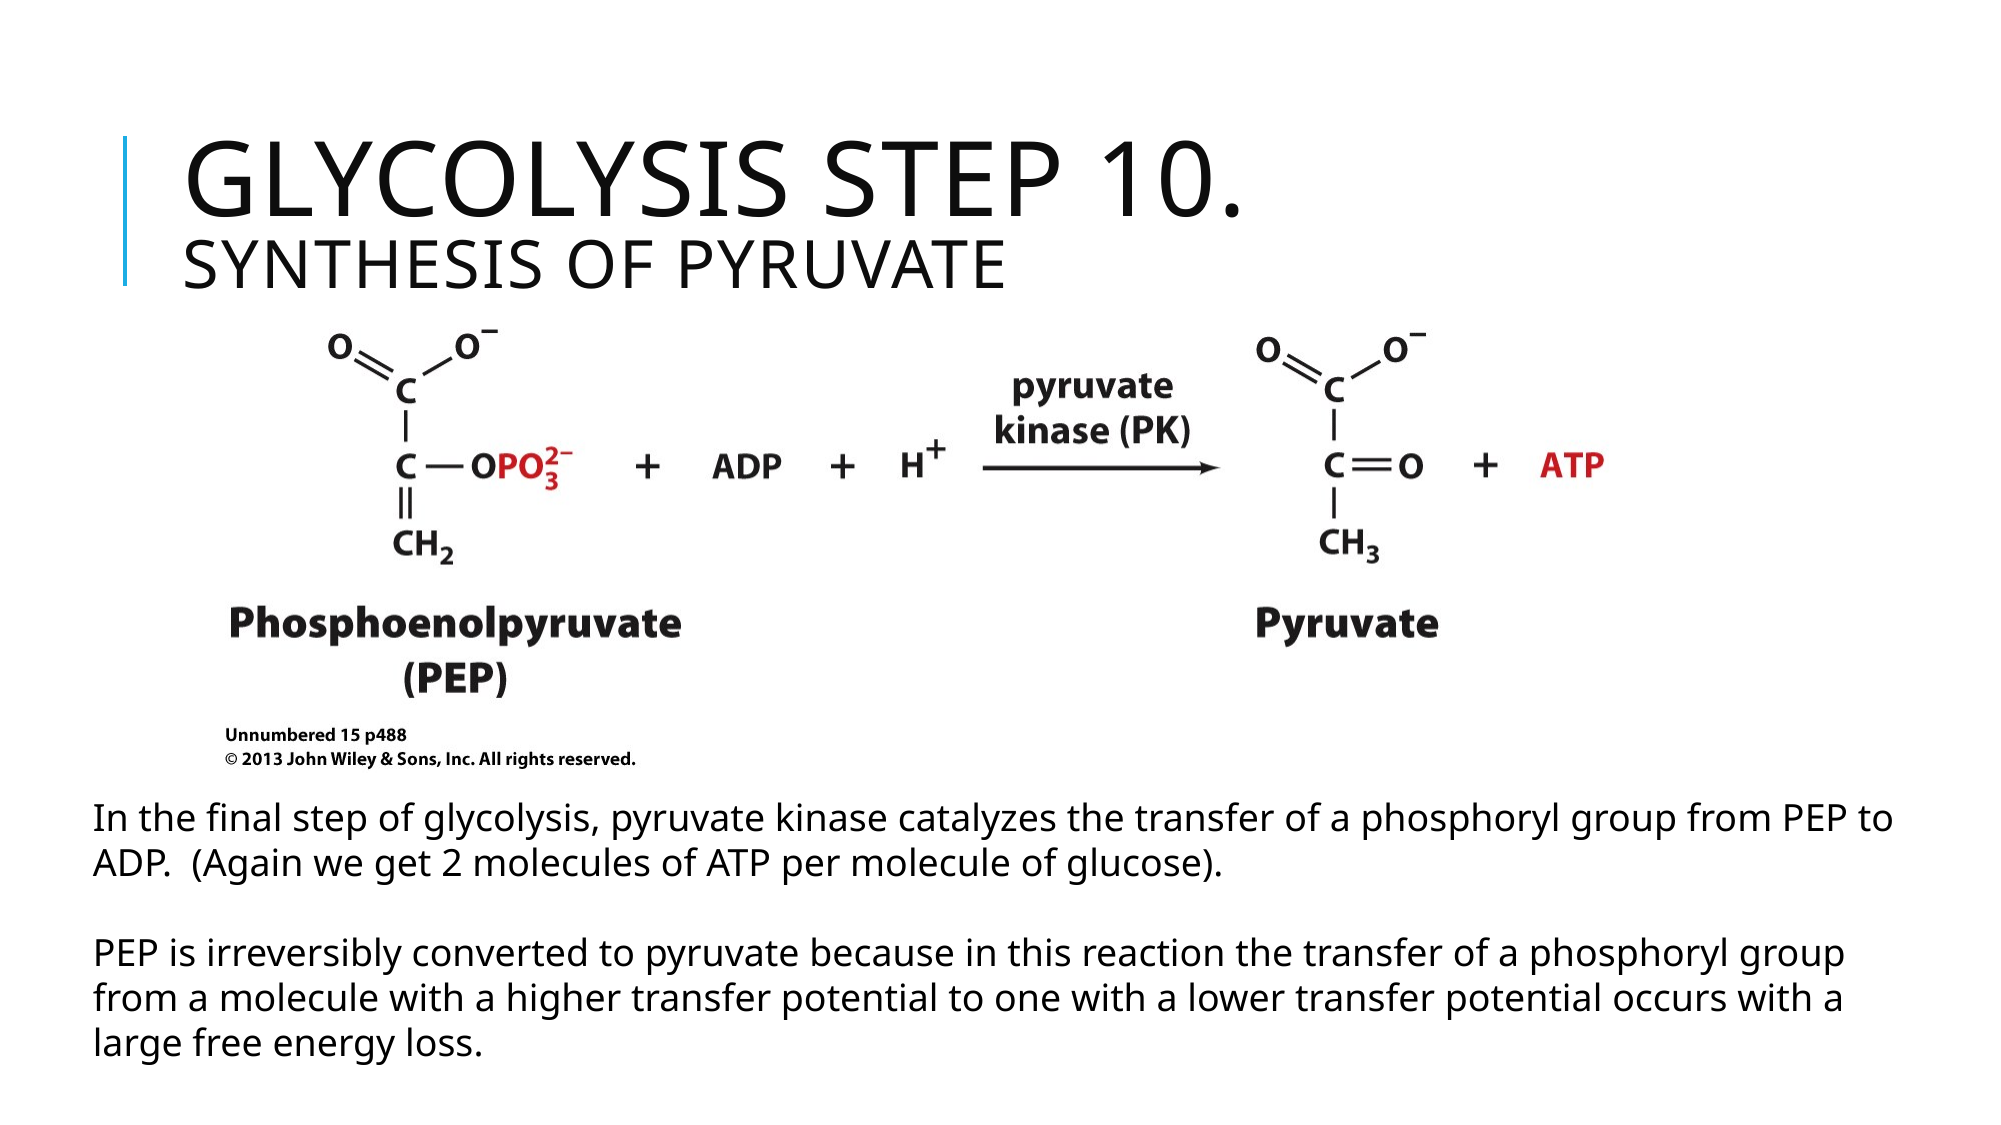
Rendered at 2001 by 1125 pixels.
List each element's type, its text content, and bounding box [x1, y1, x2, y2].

picture [216, 312, 1617, 774]
title Glycolysis step 10. Synthesis of pyruvate [168, 96, 1763, 342]
text_box In the final step of glycolysis, pyruvate kinase catalyzes the transfer of a phosphoryl group from PEP to ADP. (Again we get 2 molecules of ATP per molecule of glucose). PEP is irreversibly converted to pyruvate because in this reaction the transfer of a phosphoryl group from a molecule with a higher transfer potential to one with a lower transfer potential occurs with a large free energy loss. [78, 786, 1943, 1072]
